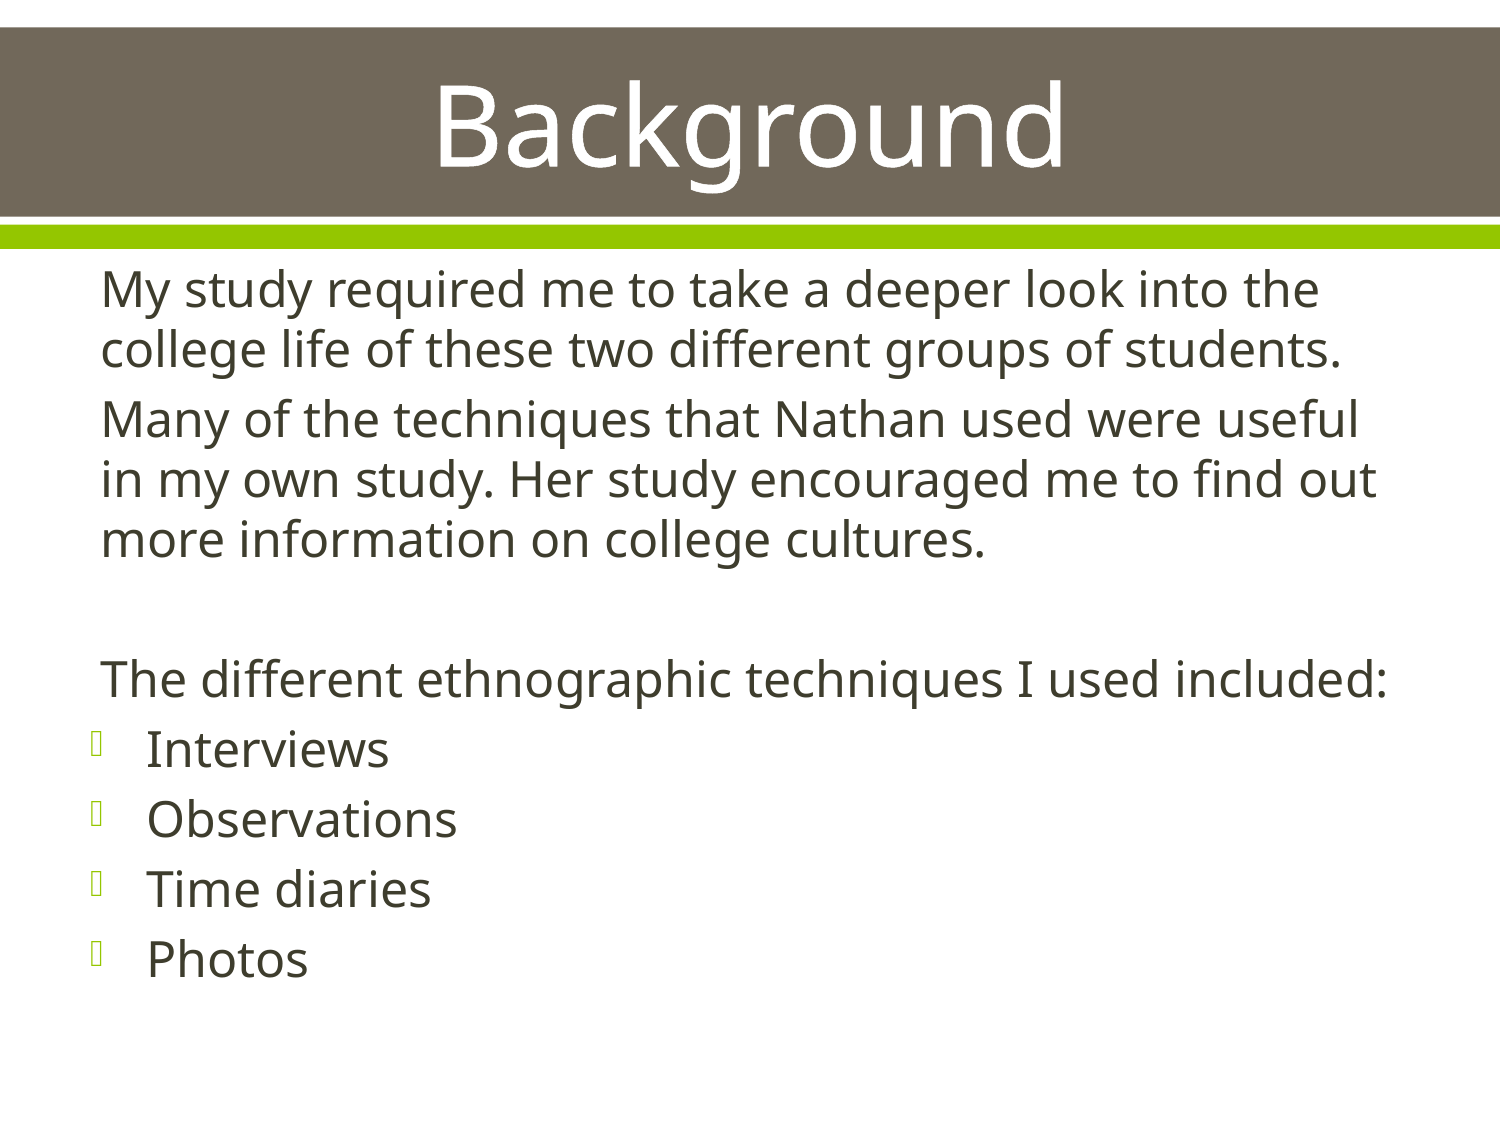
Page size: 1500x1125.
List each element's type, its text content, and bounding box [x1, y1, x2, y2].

title Background [75, 29, 1425, 213]
list My study required me to take a deeper look into the college life of these two different groups of students. Many of the techniques that Nathan used were useful in my own study. Her study encouraged me to find out more information on college cultures. The different ethnographic techniques I used included: Interviews Observations Time diaries Photos [75, 249, 1425, 1059]
